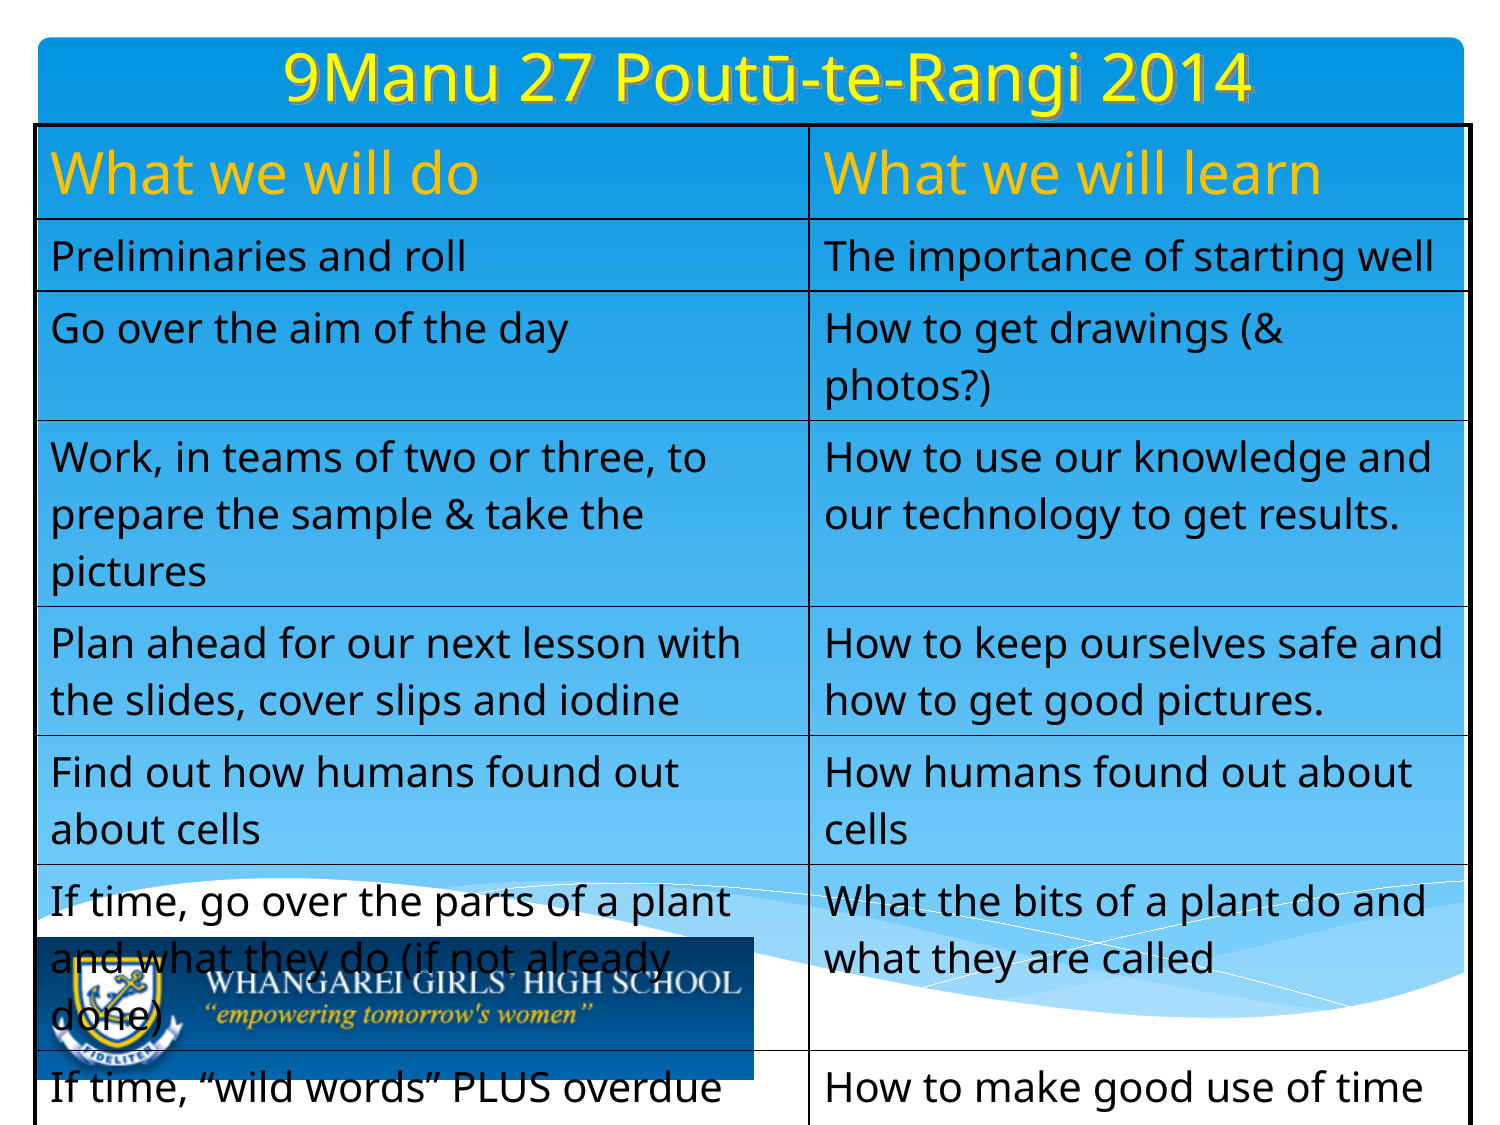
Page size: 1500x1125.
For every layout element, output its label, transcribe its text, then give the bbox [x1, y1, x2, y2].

picture [37, 937, 754, 1080]
table_cell How to make good use of time in class [810, 1051, 1468, 1125]
text_box 9Manu 27 Poutū-te-Rangi 2014 [162, 24, 1375, 123]
table_cell Preliminaries and roll [37, 220, 808, 290]
table_header What we will learn [810, 127, 1468, 218]
table_header What we will do [37, 127, 808, 218]
table_cell The importance of starting well [810, 220, 1468, 290]
table_cell What the bits of a plant do and what they are called [810, 865, 1468, 1050]
table_cell How to get drawings (& photos?) [810, 292, 1468, 420]
table_cell How humans found out about cells [810, 736, 1468, 864]
table_cell If time, go over the parts of a plant and what they do (if not already done) [37, 865, 808, 1050]
table_cell How to use our knowledge and our technology to get results. [810, 421, 1468, 606]
table_cell How to keep ourselves safe and how to get good pictures. [810, 607, 1468, 735]
table_cell Plan ahead for our next lesson with the slides, cover slips and iodine [37, 607, 808, 735]
table_cell Go over the aim of the day [37, 292, 808, 420]
table_cell If time, “wild words” PLUS overdue bookmarking and Scipad marking [37, 1051, 808, 1125]
table_cell Work, in teams of two or three, to prepare the sample & take the pictures [37, 421, 808, 606]
table_cell Find out how humans found out about cells [37, 736, 808, 864]
